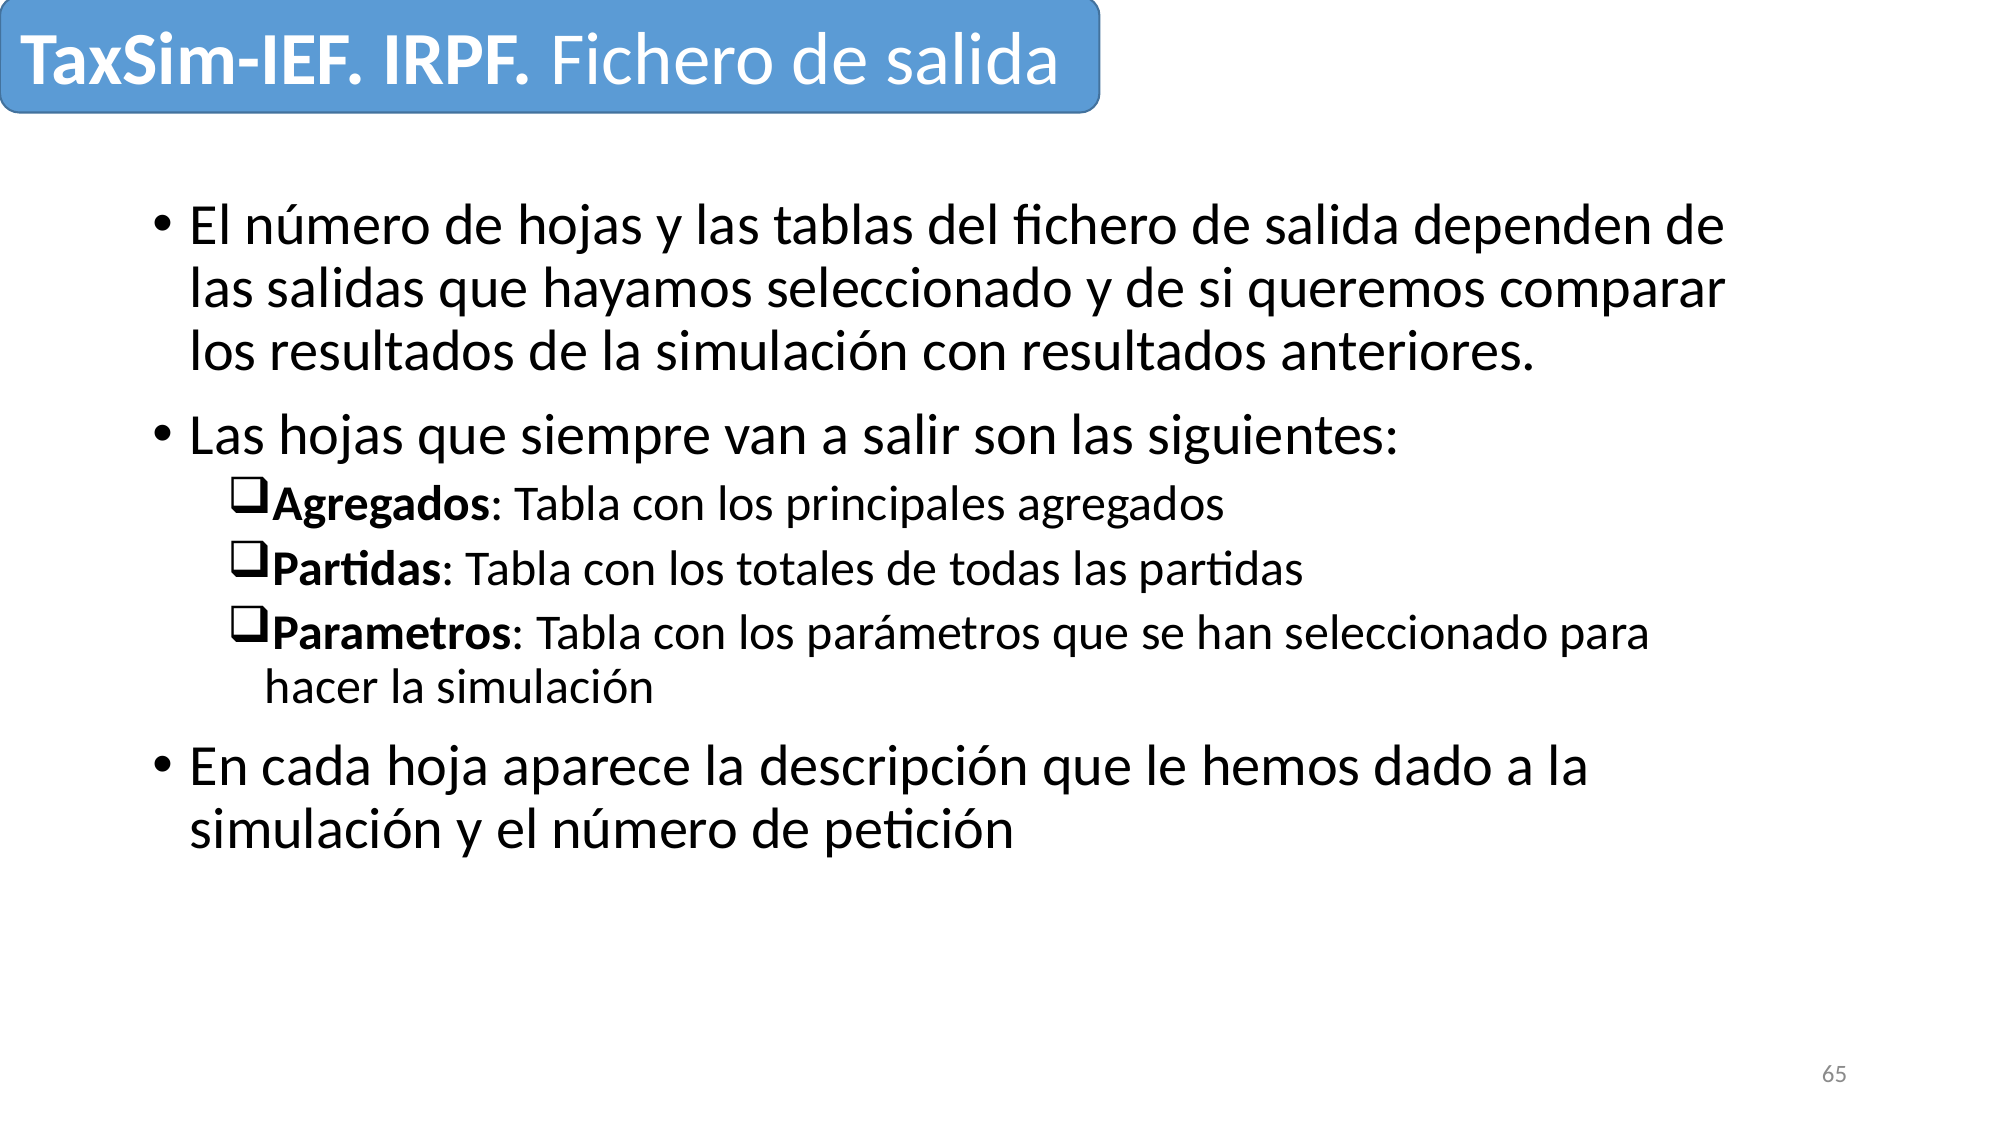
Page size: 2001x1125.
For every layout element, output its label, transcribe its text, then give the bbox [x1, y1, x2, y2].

list El número de hojas y las tablas del fichero de salida dependen de las salidas que hayamos seleccionado y de si queremos comparar los resultados de la simulación con resultados anteriores. Las hojas que siempre van a salir son las siguientes: Agregados: Tabla con los principales agregados Partidas: Tabla con los totales de todas las partidas Parametros: Tabla con los parámetros que se han seleccionado para hacer la simulación En cada hoja aparece la descripción que le hemos dado a la simulación y el número de petición [137, 186, 1777, 901]
text_box TaxSim-IEF. IRPF. Fichero de salida [0, 0, 1101, 114]
slide_number 65 [1412, 1042, 1863, 1103]
